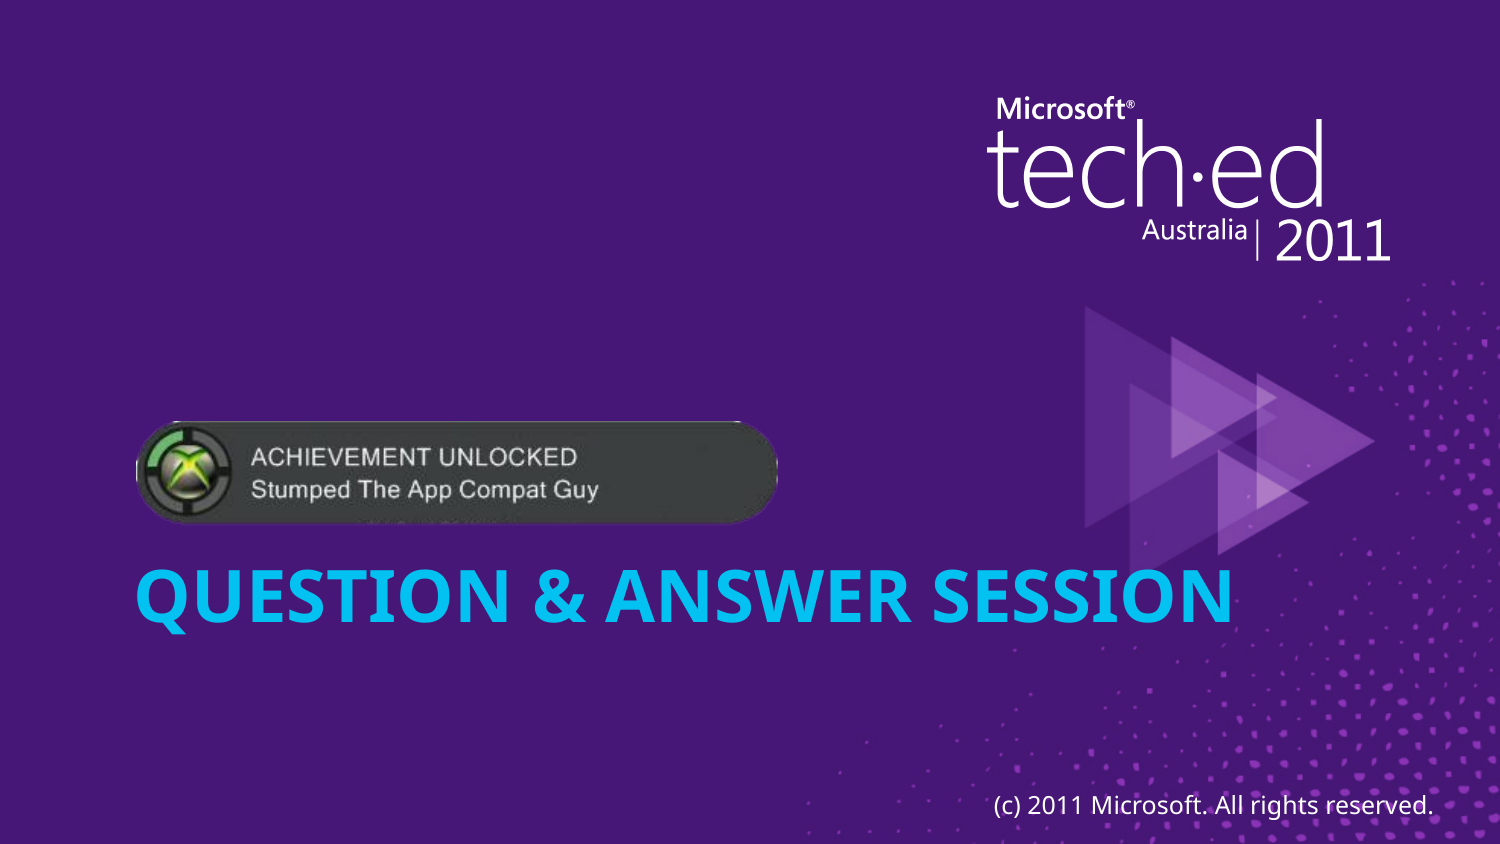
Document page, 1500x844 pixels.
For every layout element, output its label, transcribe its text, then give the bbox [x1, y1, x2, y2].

footer (c) 2011 Microsoft. All rights reserved. [975, 782, 1450, 827]
picture [0, 0, 1500, 844]
title Question & Answer Session [118, 542, 1394, 710]
